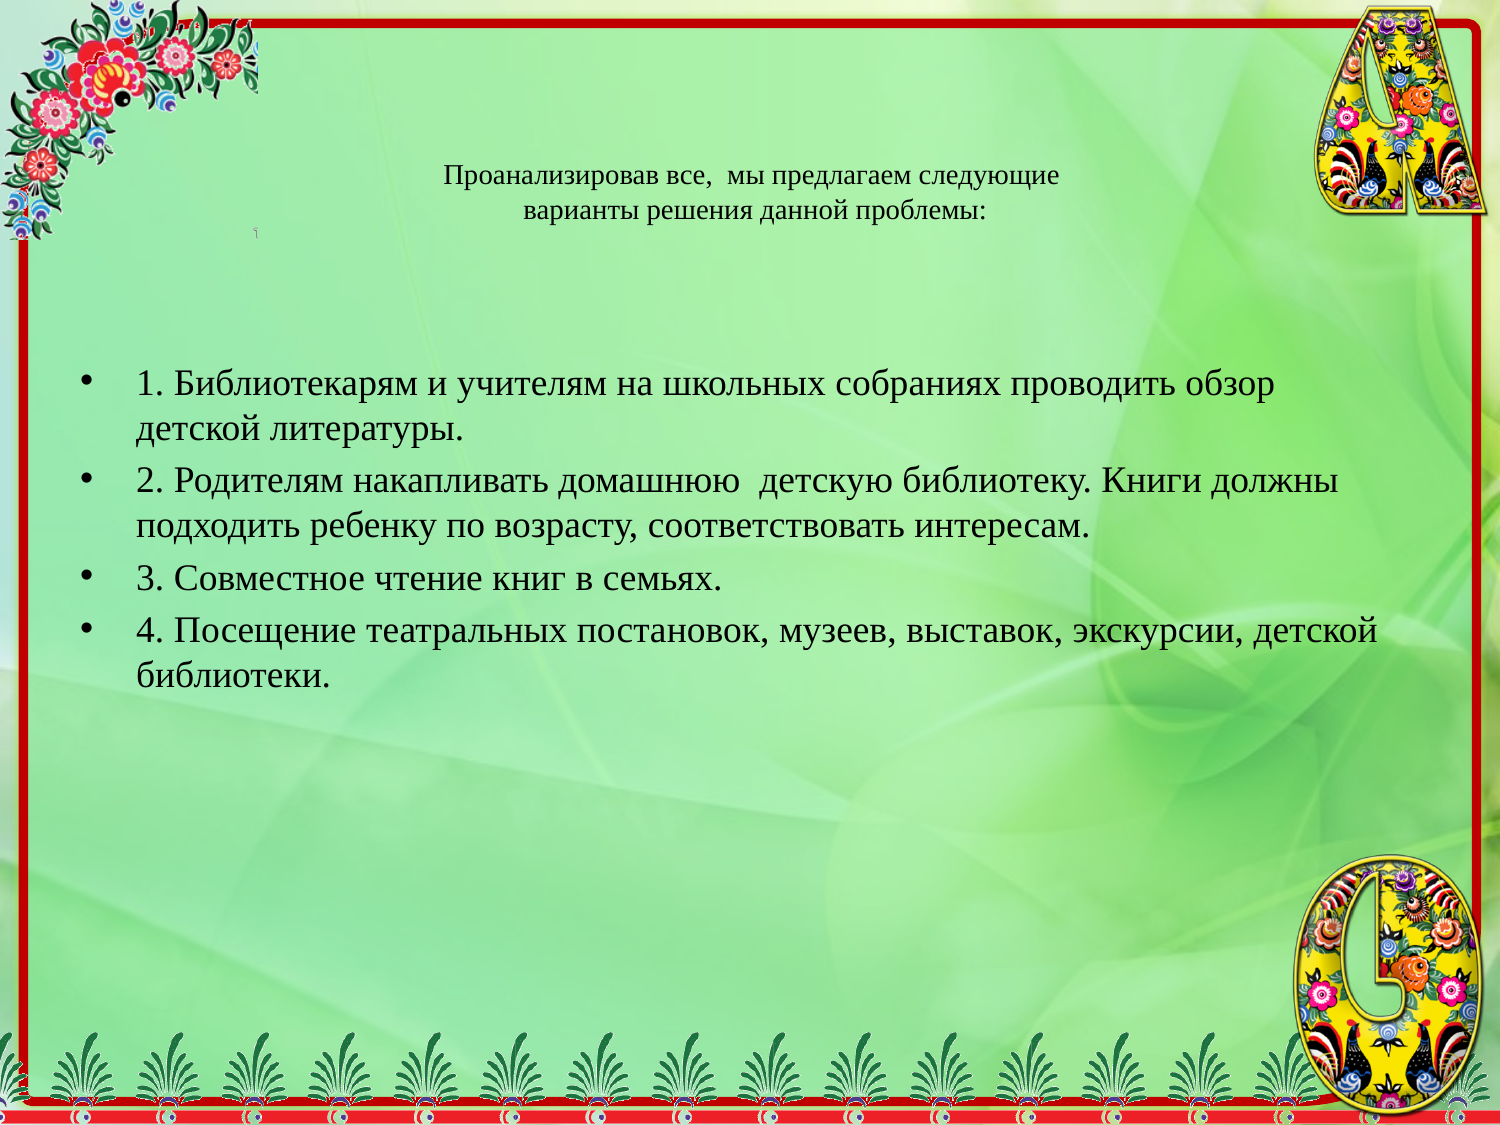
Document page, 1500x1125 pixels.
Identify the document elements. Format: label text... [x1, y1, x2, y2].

picture [0, 0, 1500, 1125]
list 1. Библиотекарям и учителям на школьных собраниях проводить обзор детской литературы. 2. Родителям накапливать домашнюю детскую библиотеку. Книги должны подходить ребенку по возрасту, соответствовать интересам. 3. Совместное чтение книг в семьях. 4. Посещение театральных постановок, музеев, выставок, экскурсии, детской библиотеки. [64, 349, 1415, 1024]
title Проанализировав все, мы предлагаем следующие варианты решения данной проблемы: [76, 101, 1427, 290]
